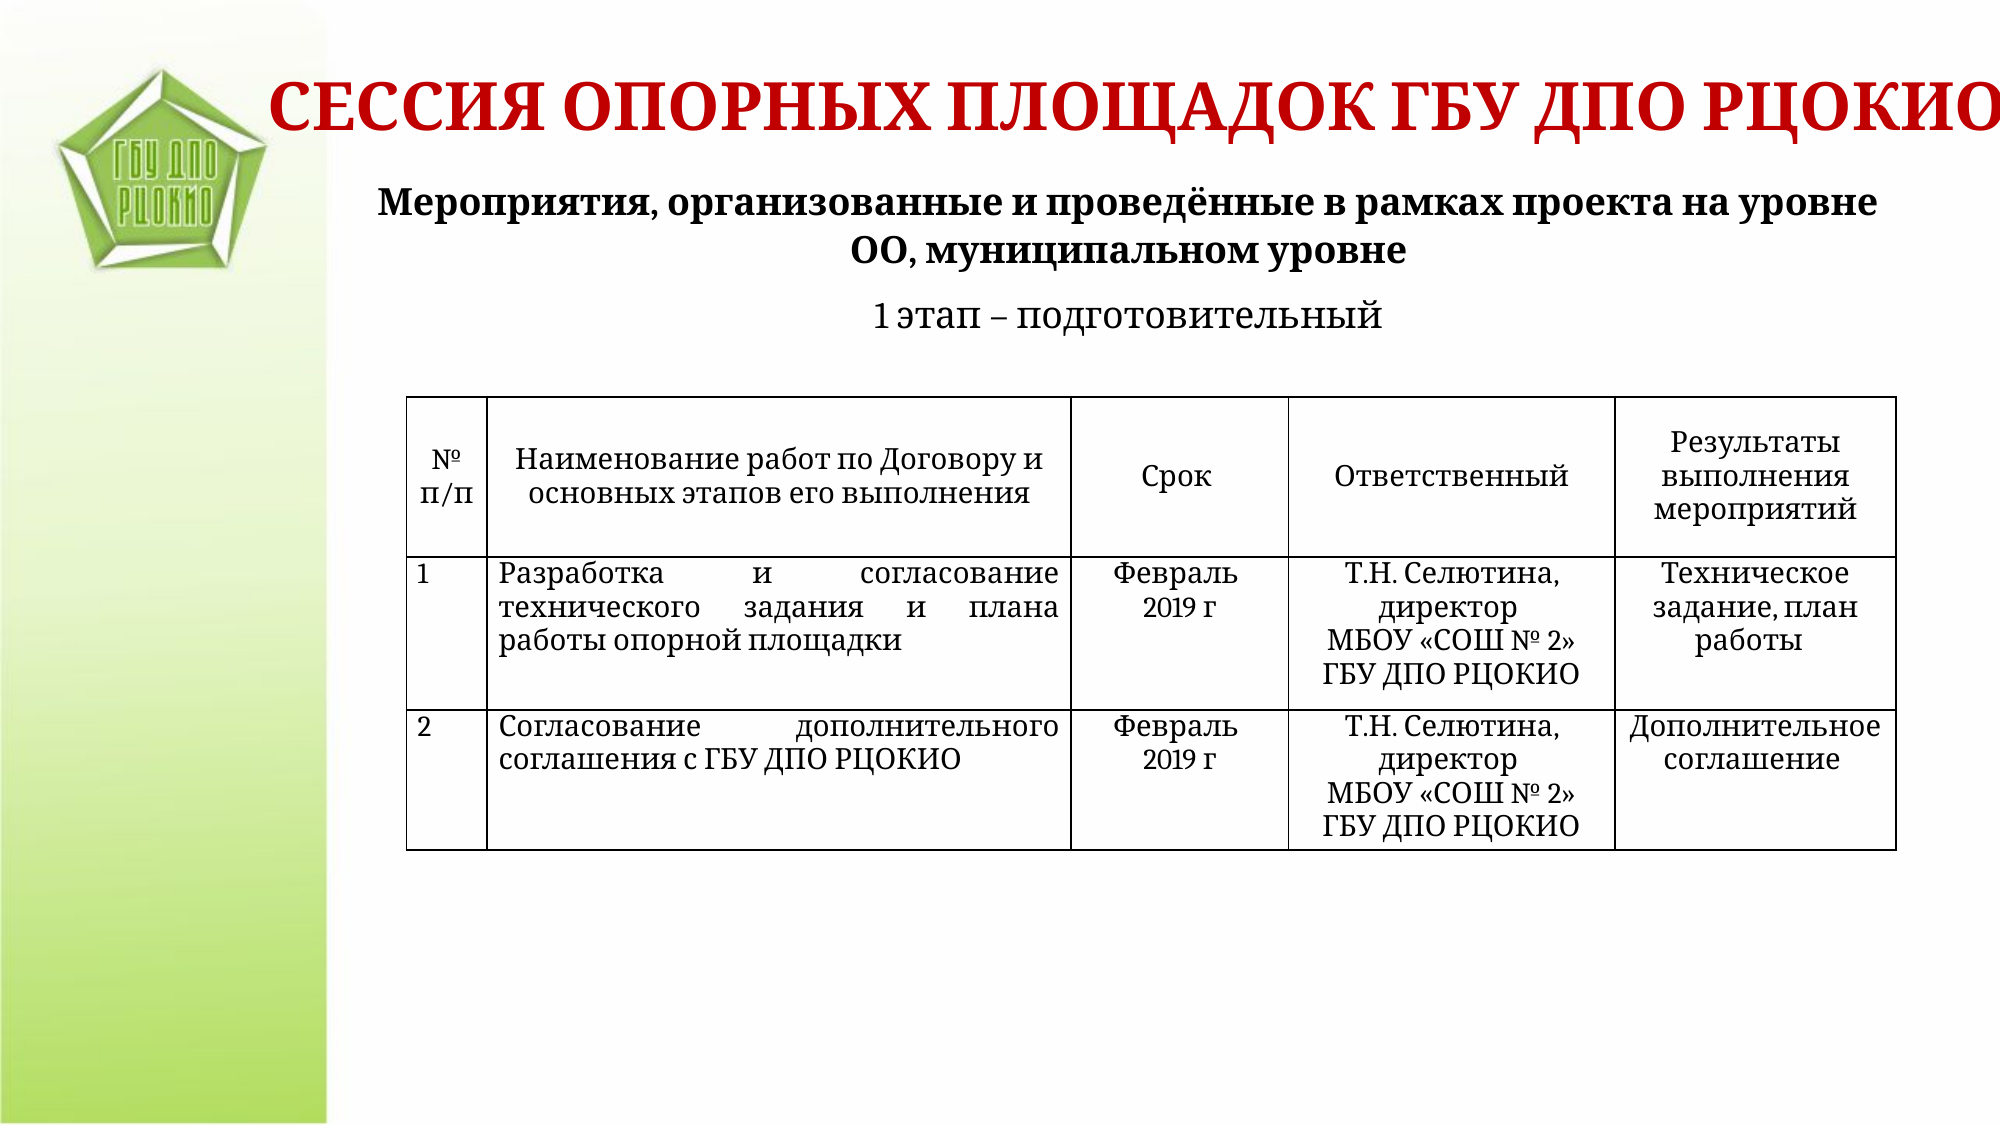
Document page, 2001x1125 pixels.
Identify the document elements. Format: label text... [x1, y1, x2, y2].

table_cell Разработка и согласование технического задания и плана работы опорной площадки [488, 558, 1070, 709]
table_cell 1 [407, 558, 486, 709]
picture [0, 0, 2001, 1125]
table_cell Т.Н. Селютина, директор МБОУ «СОШ № 2» ГБУ ДПО РЦОКИО [1289, 558, 1614, 709]
table_cell Т.Н. Селютина, директор МБОУ «СОШ № 2» ГБУ ДПО РЦОКИО [1289, 711, 1614, 849]
table_header № п/п [407, 398, 486, 556]
table_cell Дополнительное соглашение [1616, 711, 1895, 849]
table_cell Согласование дополнительного соглашения с ГБУ ДПО РЦОКИО [488, 711, 1070, 849]
table_header Срок [1072, 398, 1288, 556]
text_box Мероприятия, организованные и проведённые в рамках проекта на уровне ОО, муниципальном уровне 1 этап – подготовительный [332, 167, 1925, 409]
table_header Наименование работ по Договору и основных этапов его выполнения [488, 398, 1070, 556]
table_cell 2 [407, 711, 486, 849]
table_cell Февраль 2019 г [1072, 711, 1288, 849]
table_cell Техническое задание, план работы [1616, 558, 1895, 709]
table_header Ответственный [1289, 398, 1614, 556]
table_cell Февраль 2019 г [1072, 558, 1288, 709]
text_box СЕССИЯ ОПОРНЫХ ПЛОЩАДОК ГБУ ДПО РЦОКИО [252, 56, 2000, 152]
table_header Результаты выполнения мероприятий [1616, 398, 1895, 556]
